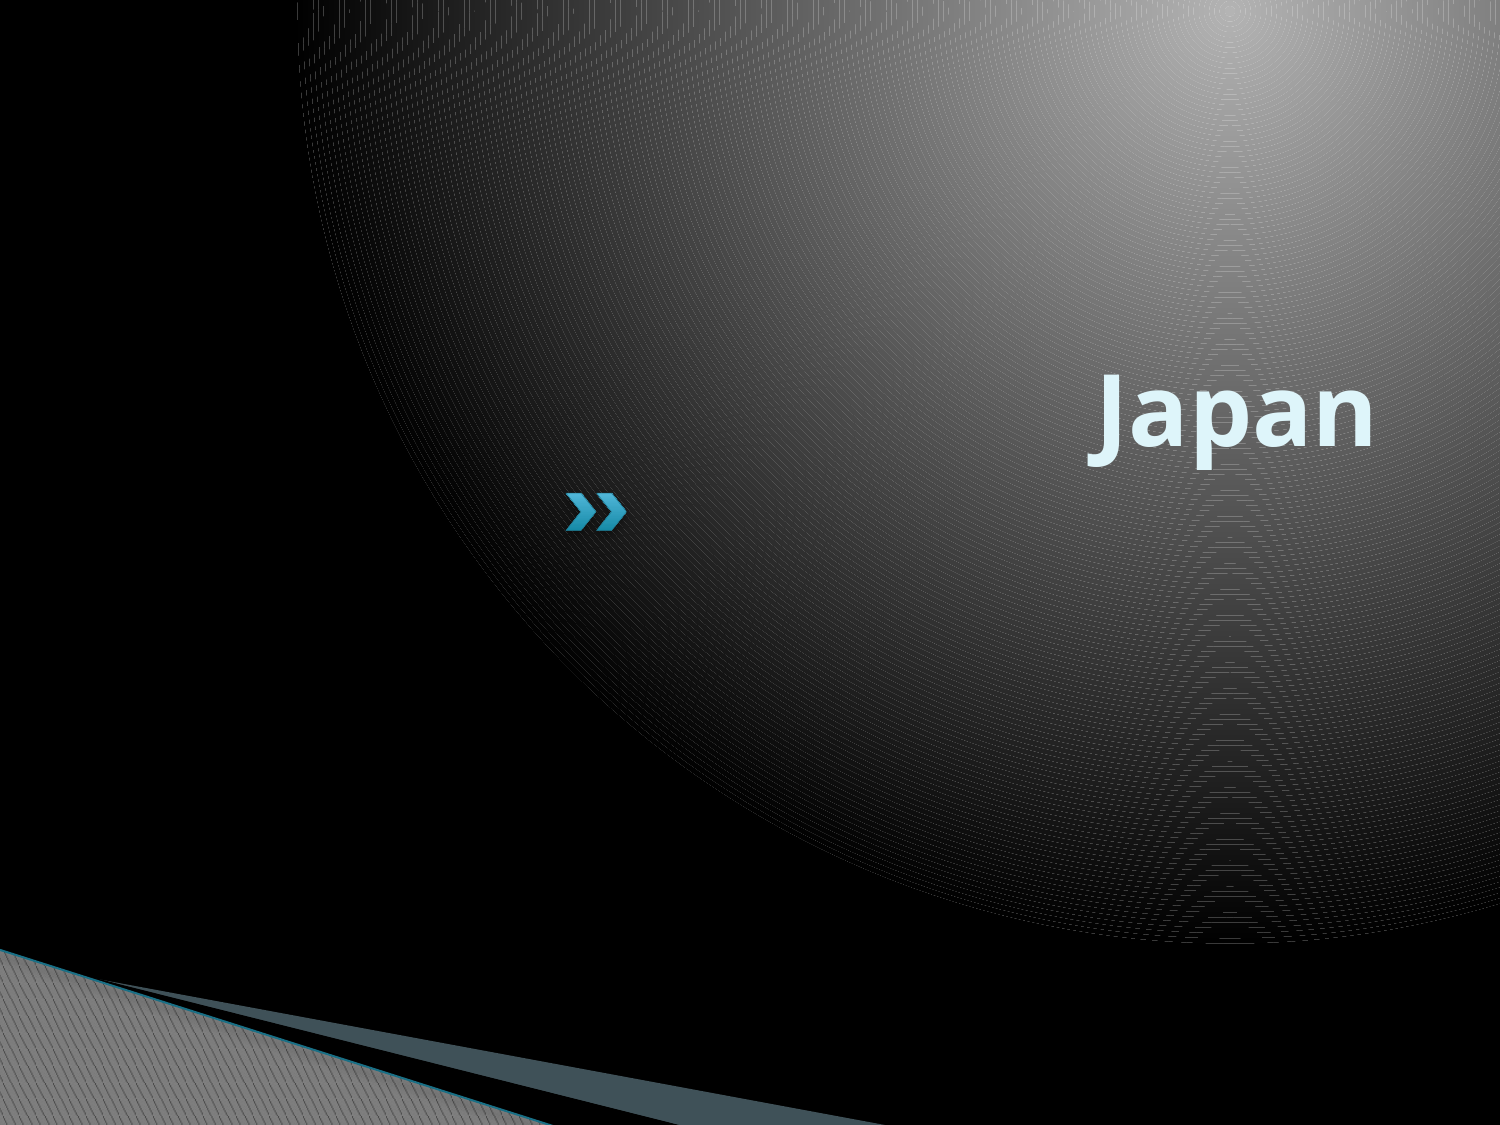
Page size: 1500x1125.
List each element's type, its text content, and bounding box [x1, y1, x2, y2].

picture [0, 952, 543, 1125]
title Japan [118, 173, 1394, 474]
